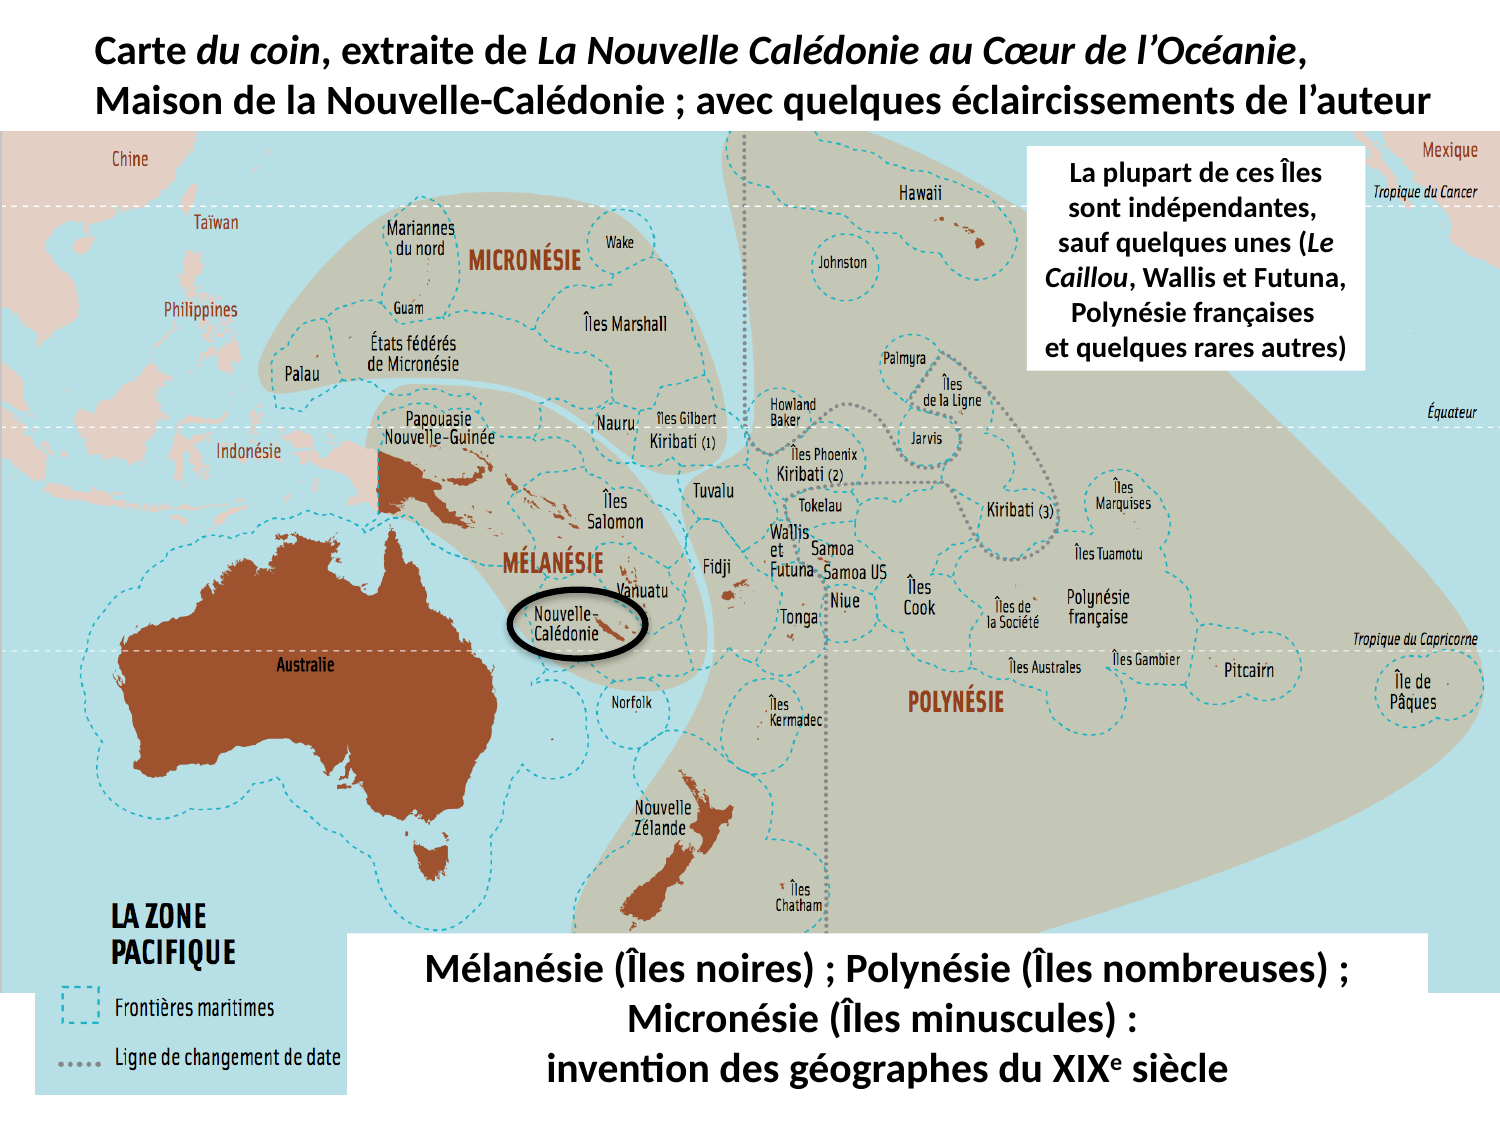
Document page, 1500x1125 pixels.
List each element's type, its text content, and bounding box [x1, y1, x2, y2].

picture [0, 130, 1500, 1095]
text_box Mélanésie (Îles noires) ; Polynésie (Îles nombreuses) ; Micronésie (Îles minuscules) : invention des géographes du XIXe siècle [365, 1003, 1428, 1099]
text_box Carte du coin, extraite de La Nouvelle Calédonie au Cœur de l’Océanie, Maison de la Nouvelle-Calédonie ; avec quelques éclaircissements de l’auteur [79, 15, 1500, 130]
